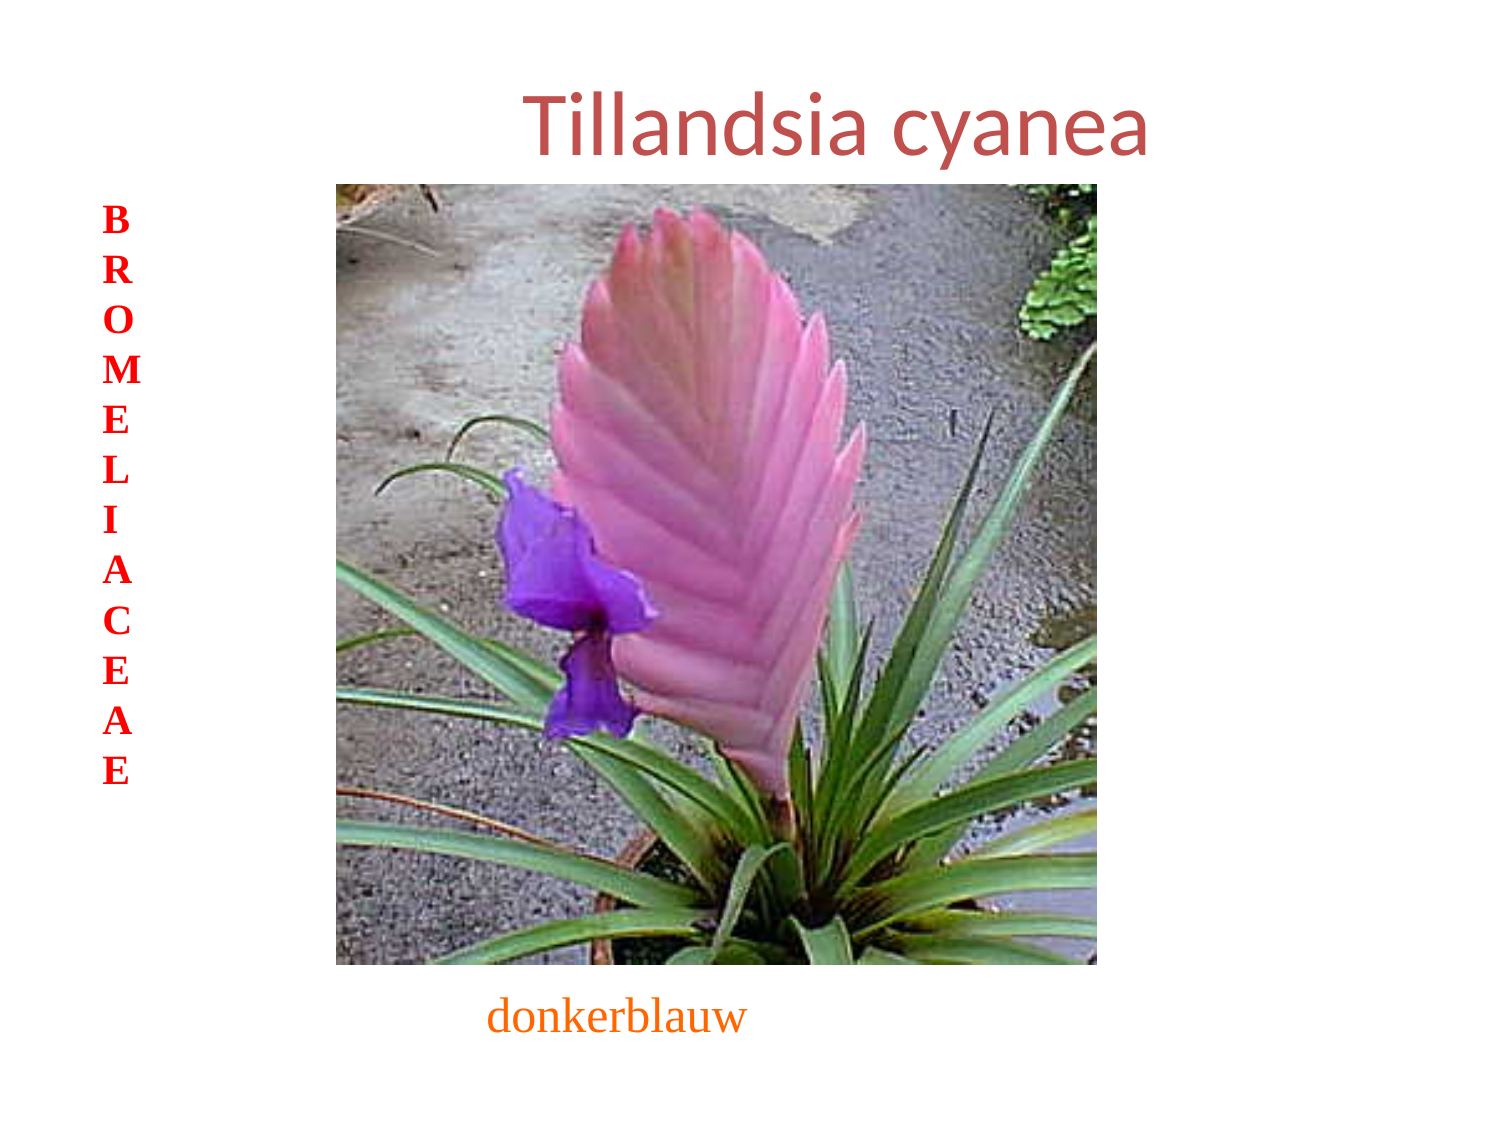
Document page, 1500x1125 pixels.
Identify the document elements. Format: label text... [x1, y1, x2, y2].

text_box BROMELIACEAE [87, 184, 150, 800]
picture [336, 184, 1097, 965]
title Tillandsia cyanea [200, 24, 1475, 213]
text_box donkerblauw [50, 974, 763, 1050]
